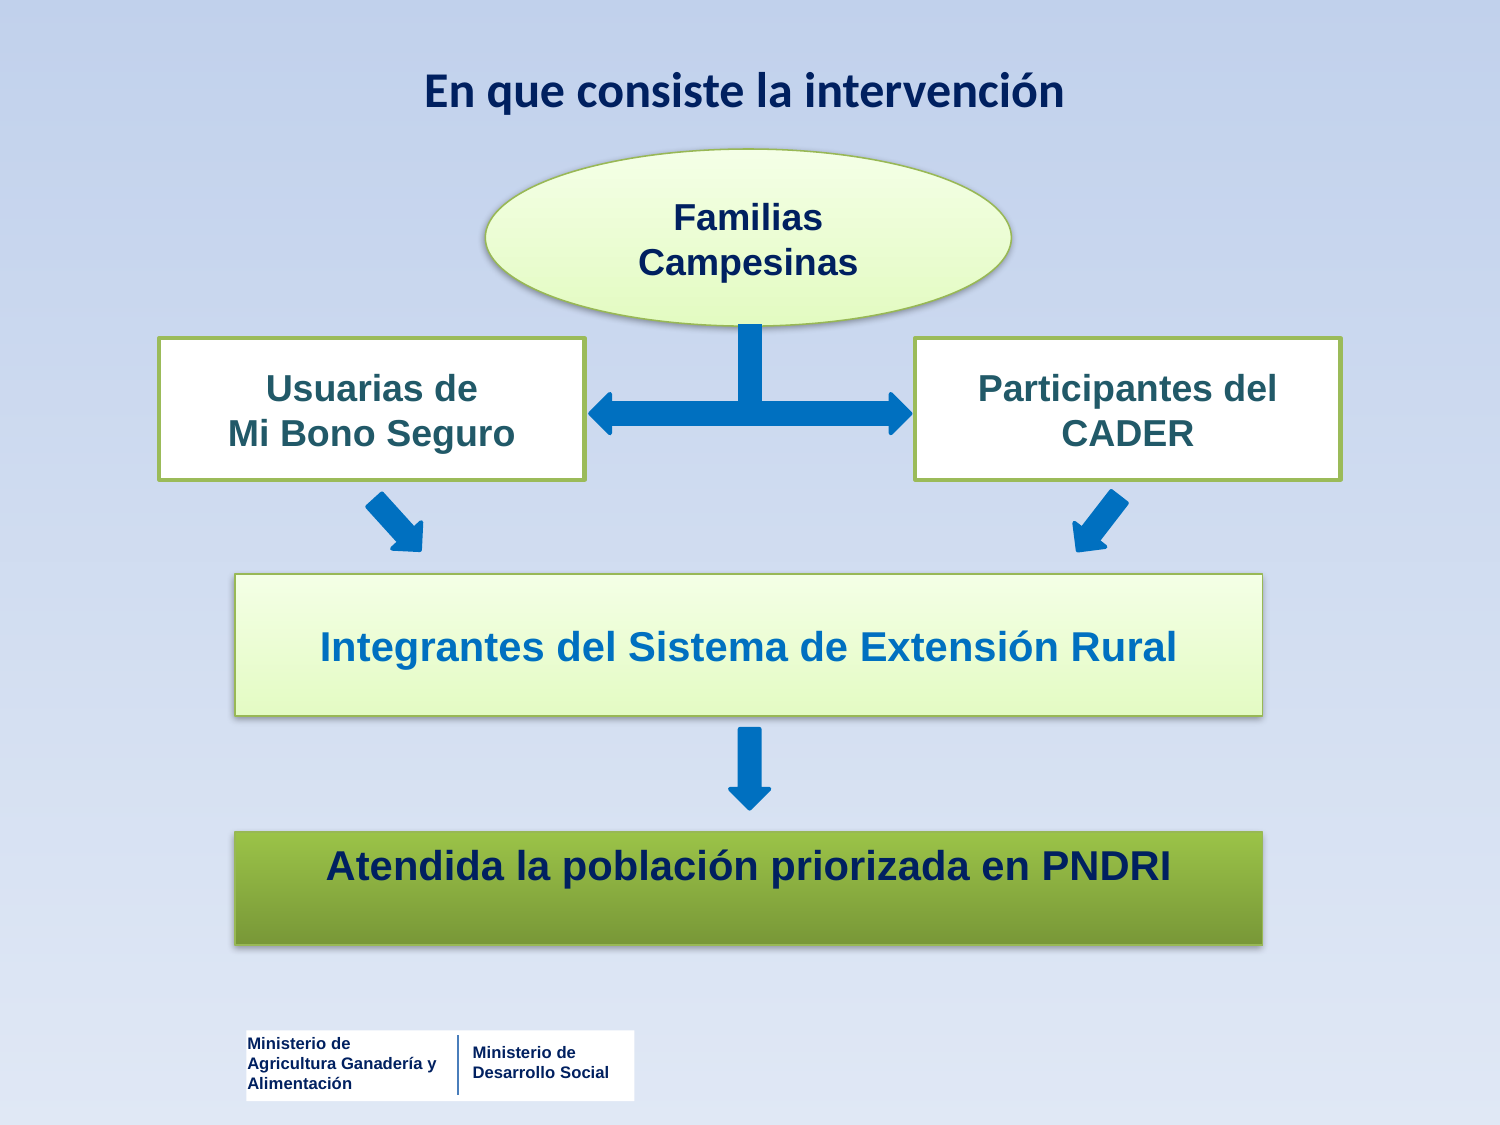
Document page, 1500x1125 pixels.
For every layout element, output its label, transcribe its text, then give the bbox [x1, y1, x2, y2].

text_box Ministerio de Agricultura Ganadería y Alimentación [231, 1028, 456, 1097]
text_box Atendida la población priorizada en PNDRI [234, 831, 1263, 946]
text_box [365, 491, 424, 553]
text_box Ministerio de Desarrollo Social [456, 1028, 716, 1096]
text_box Familias Campesinas [484, 148, 1013, 327]
text_box Integrantes del Sistema de Extensión Rural [234, 573, 1263, 717]
text_box [606, 401, 738, 426]
text_box En que consiste la intervención [409, 49, 1081, 118]
text_box [738, 324, 762, 426]
text_box [841, 392, 913, 436]
text_box Usuarias de Mi Bono Seguro [157, 336, 587, 482]
text_box [762, 401, 842, 426]
text_box Participantes del CADER [913, 336, 1343, 482]
text_box [244, 1096, 636, 1103]
text_box [1072, 489, 1129, 553]
text_box [588, 392, 613, 436]
text_box [728, 726, 772, 811]
